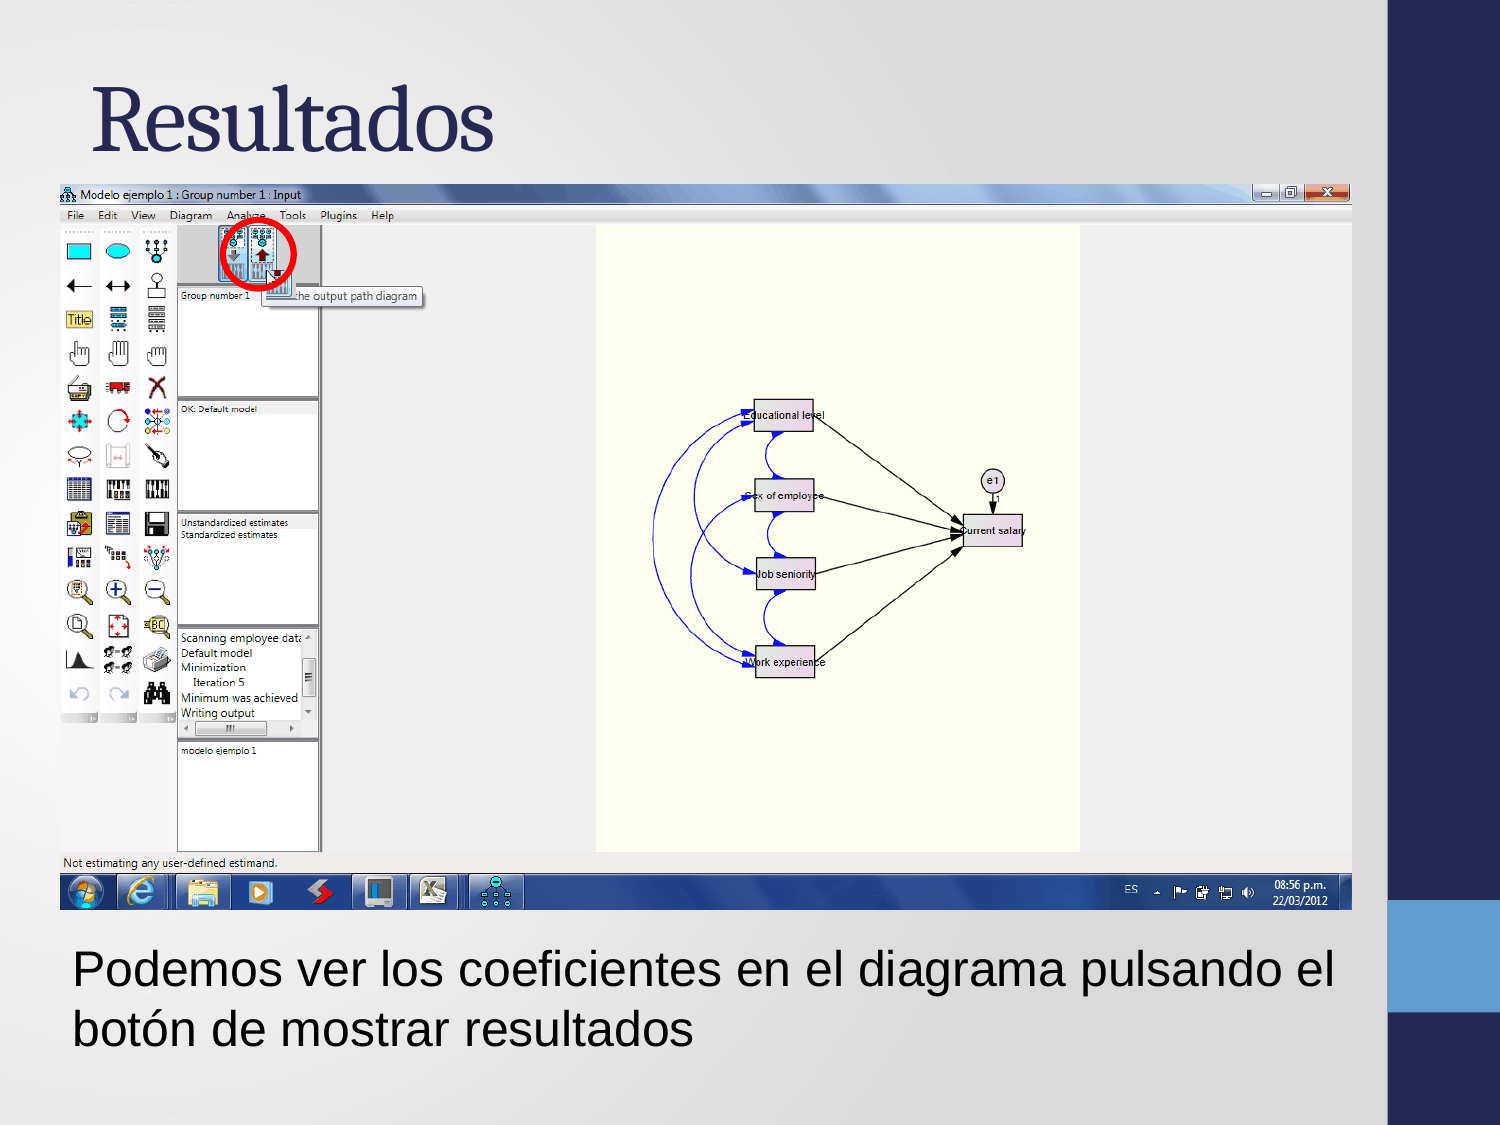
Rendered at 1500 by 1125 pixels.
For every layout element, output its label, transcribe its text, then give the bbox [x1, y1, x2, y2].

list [60, 184, 1352, 911]
title Resultados [75, 19, 1425, 207]
text_box Podemos ver los coeficientes en el diagrama pulsando el botón de mostrar resultados [57, 928, 1353, 1064]
